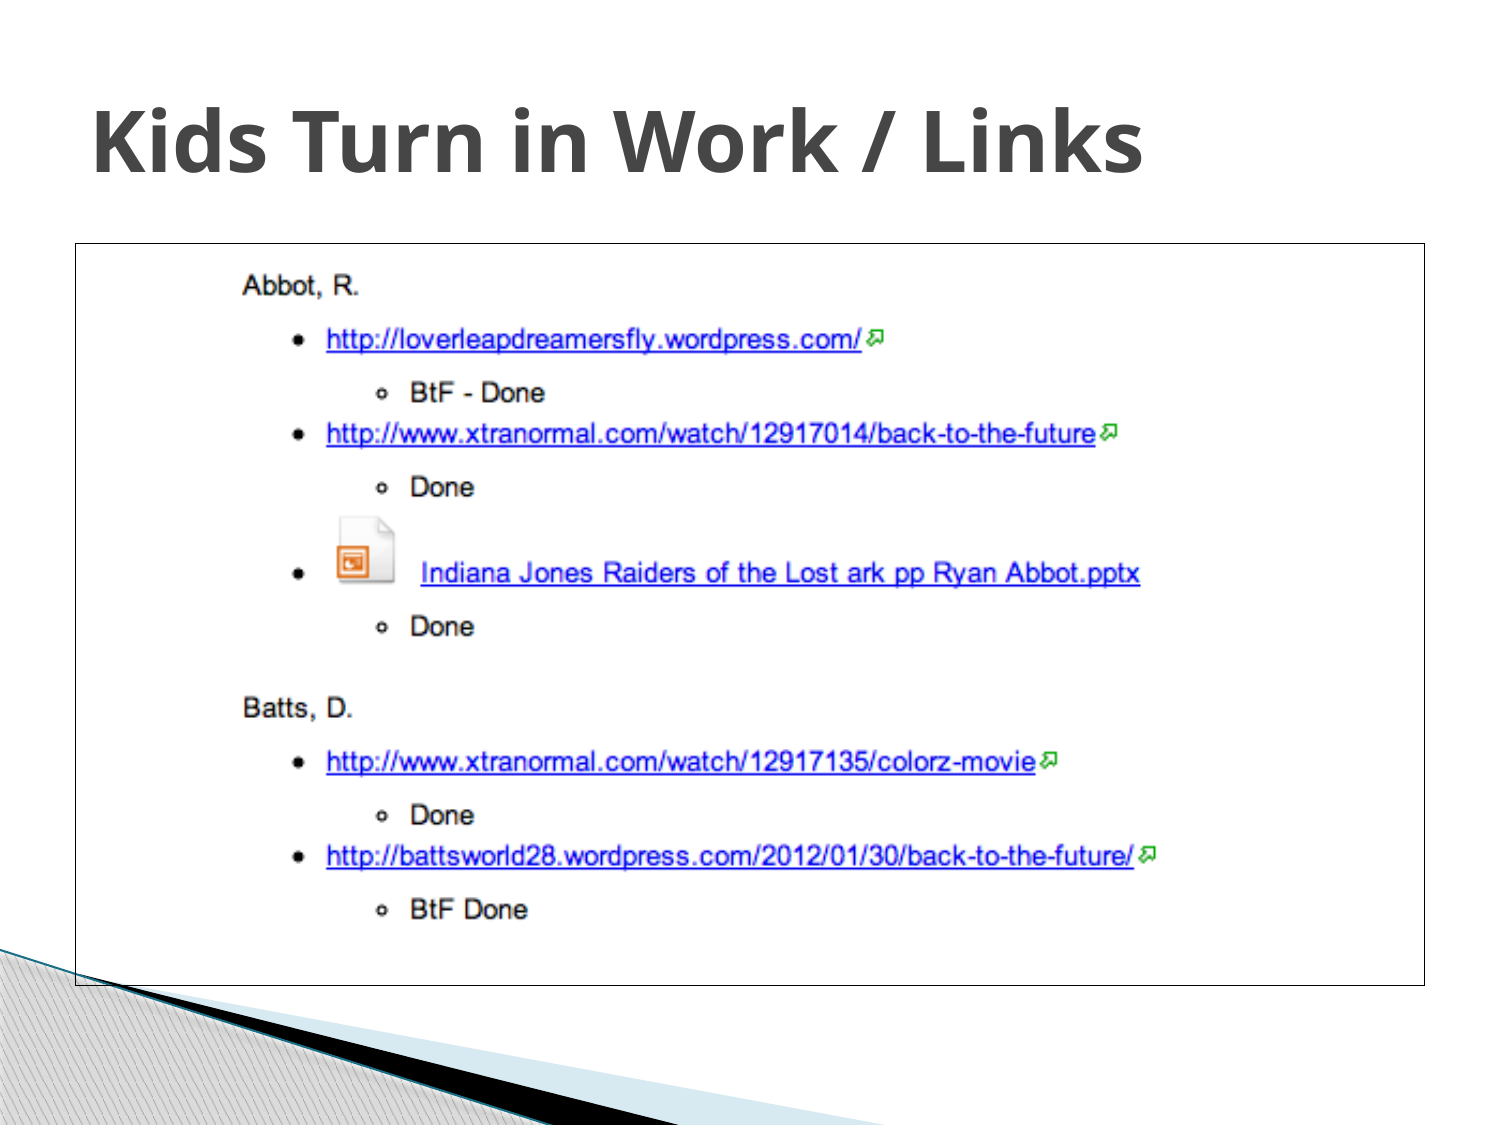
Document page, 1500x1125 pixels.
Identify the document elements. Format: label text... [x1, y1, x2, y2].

title Kids Turn in Work / Links [75, 45, 1425, 233]
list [74, 242, 1426, 986]
